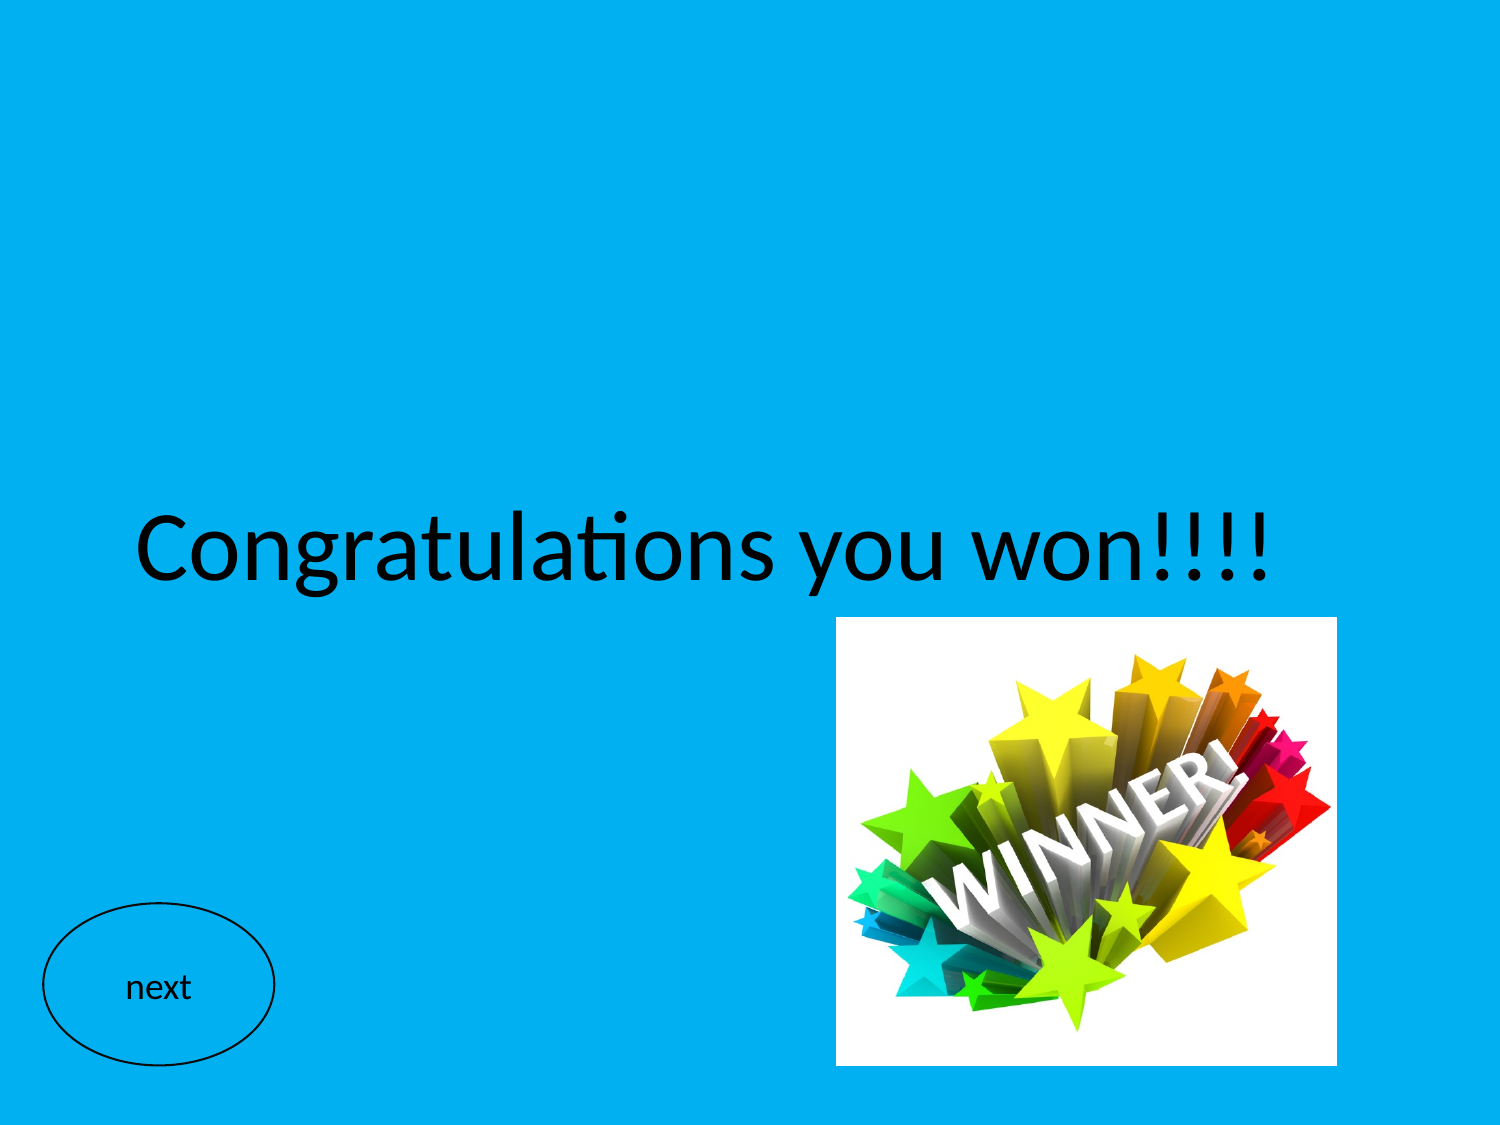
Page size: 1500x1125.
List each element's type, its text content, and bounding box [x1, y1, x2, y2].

text_box next [42, 902, 276, 1067]
picture [837, 618, 1336, 1065]
text_box Congratulations you won!!!! [120, 472, 1292, 608]
